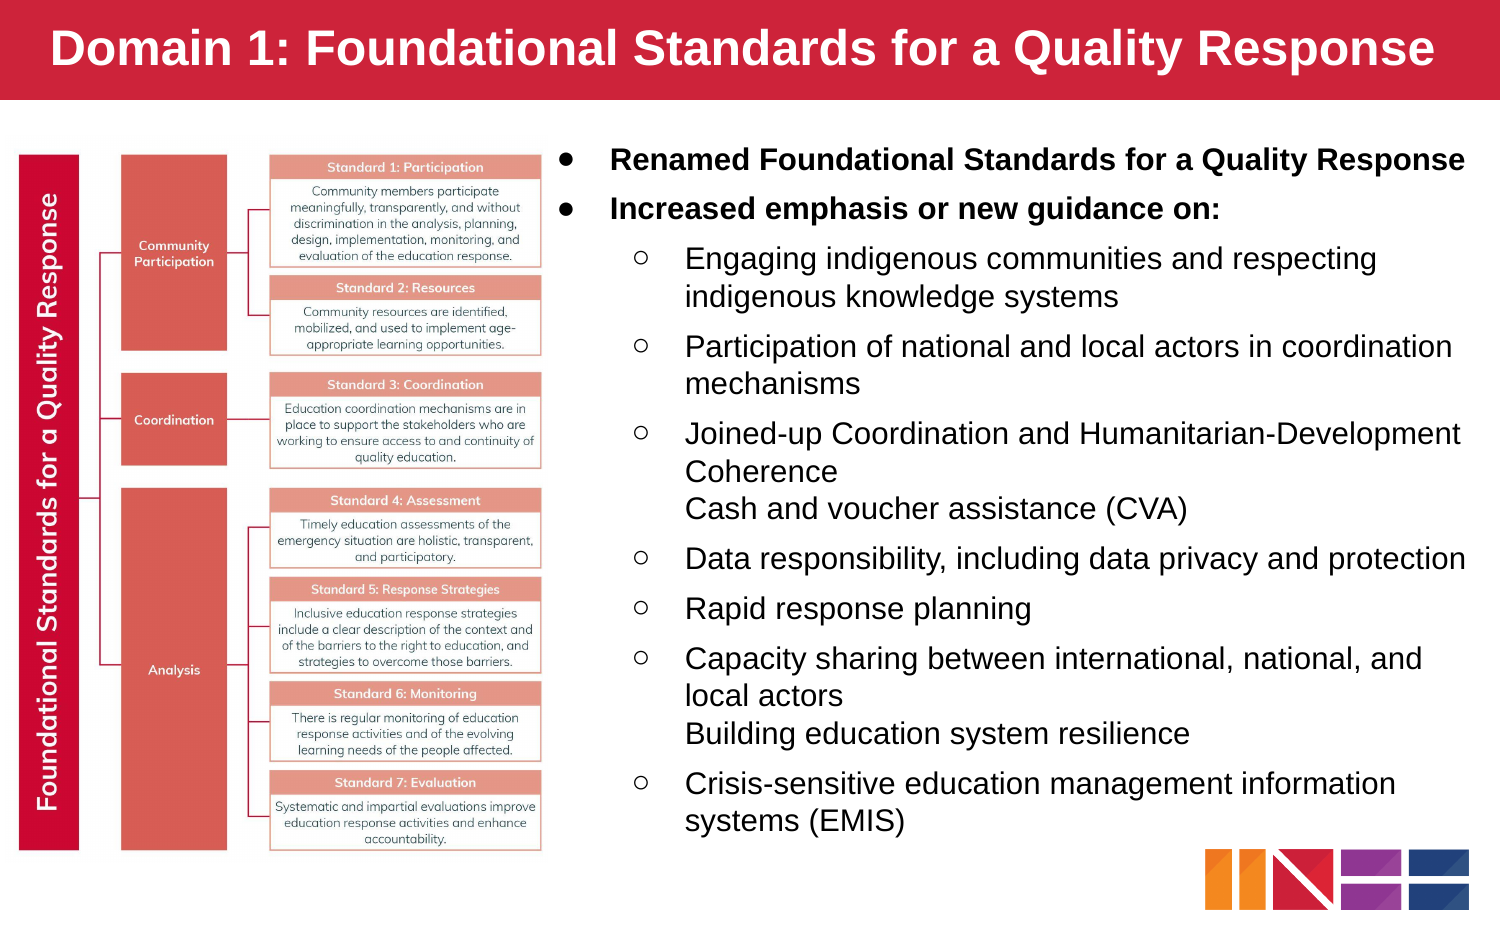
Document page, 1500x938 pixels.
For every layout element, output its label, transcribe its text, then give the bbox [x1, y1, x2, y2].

list Renamed Foundational Standards for a Quality Response Increased emphasis or new guidance on: Engaging indigenous communities and respecting indigenous knowledge systems Participation of national and local actors in coordination mechanisms Joined-up Coordination and Humanitarian-Development Coherence Cash and voucher assistance (CVA) Data responsibility, including data privacy and protection Rapid response planning Capacity sharing between international, national, and local actors Building education system resilience Crisis-sensitive education management information systems (EMIS) [519, 123, 1489, 827]
picture [5, 135, 548, 864]
title Domain 1: Foundational Standards for a Quality Response [0, 0, 1500, 100]
picture [1205, 849, 1469, 910]
